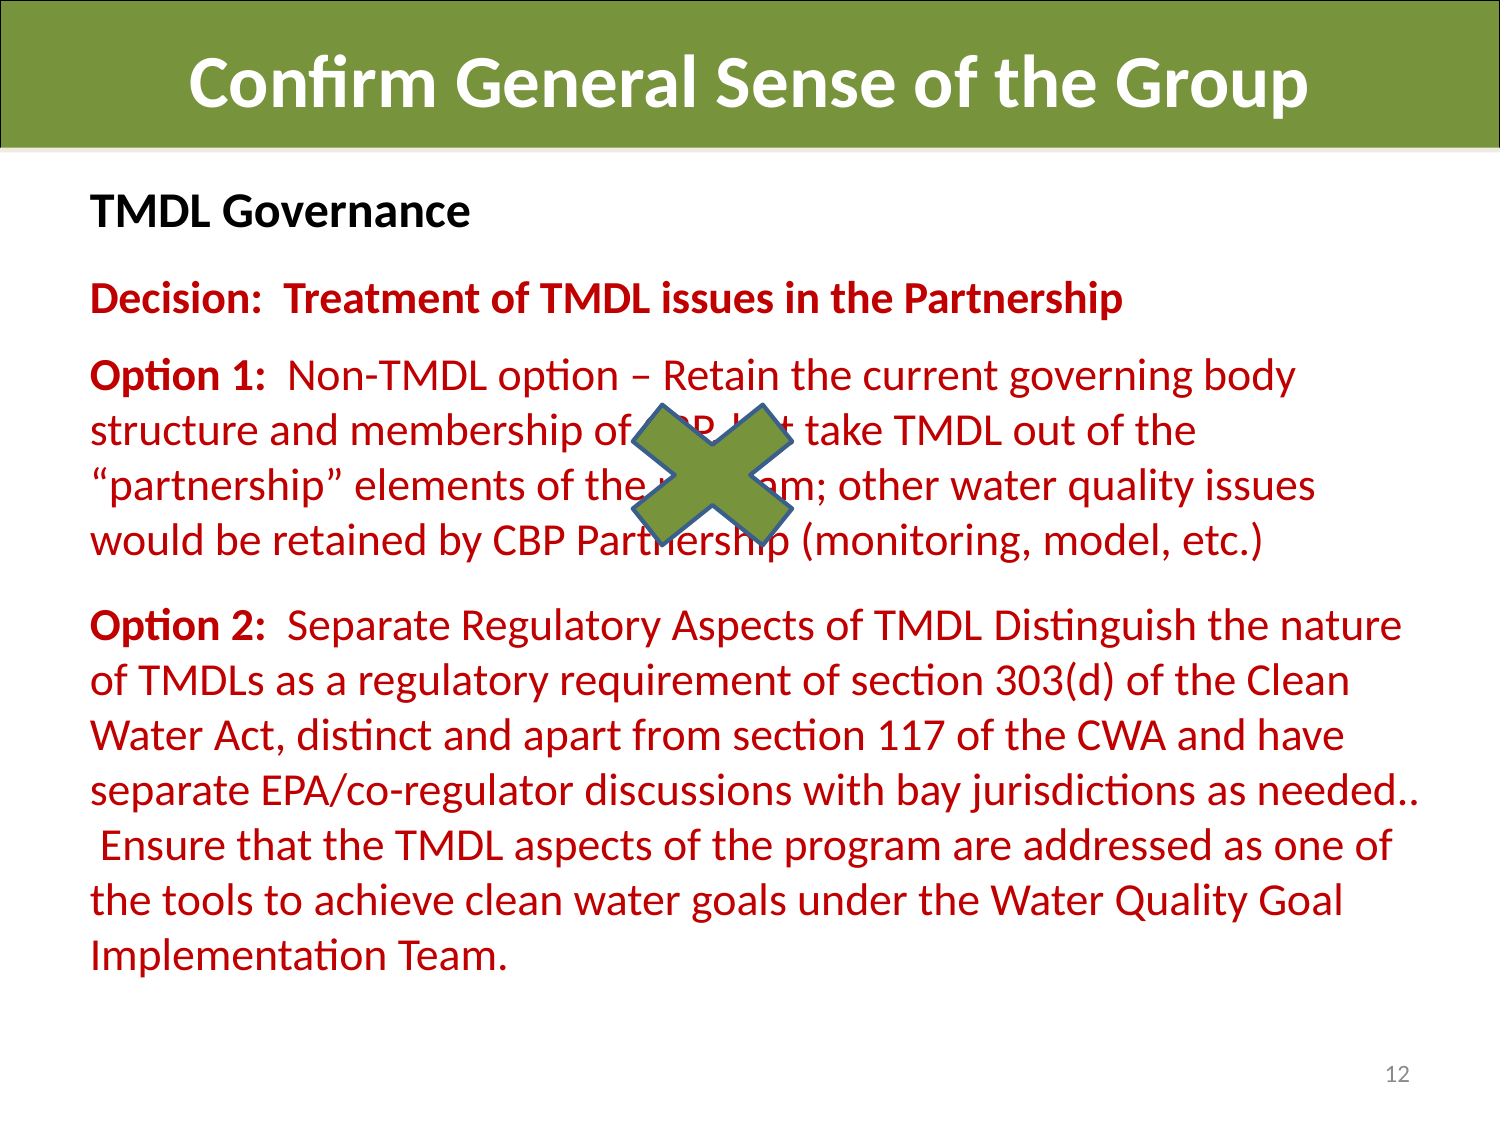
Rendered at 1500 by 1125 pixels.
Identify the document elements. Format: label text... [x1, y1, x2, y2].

text_box [630, 402, 795, 548]
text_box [0, 0, 1500, 151]
text_box TMDL Governance Decision: Treatment of TMDL issues in the Partnership Option 1: Non-TMDL option – Retain the current governing body structure and membership of CBP, but take TMDL out of the “partnership” elements of the program; other water quality issues would be retained by CBP Partnership (monitoring, model, etc.) Option 2: Separate Regulatory Aspects of TMDL Distinguish the nature of TMDLs as a regulatory requirement of section 303(d) of the Clean Water Act, distinct and apart from section 117 of the CWA and have separate EPA/co-regulator discussions with bay jurisdictions as needed.. Ensure that the TMDL aspects of the program are addressed as one of the tools to achieve clean water goals under the Water Quality Goal Implementation Team. [74, 159, 1438, 1037]
slide_number 12 [1074, 1042, 1425, 1103]
